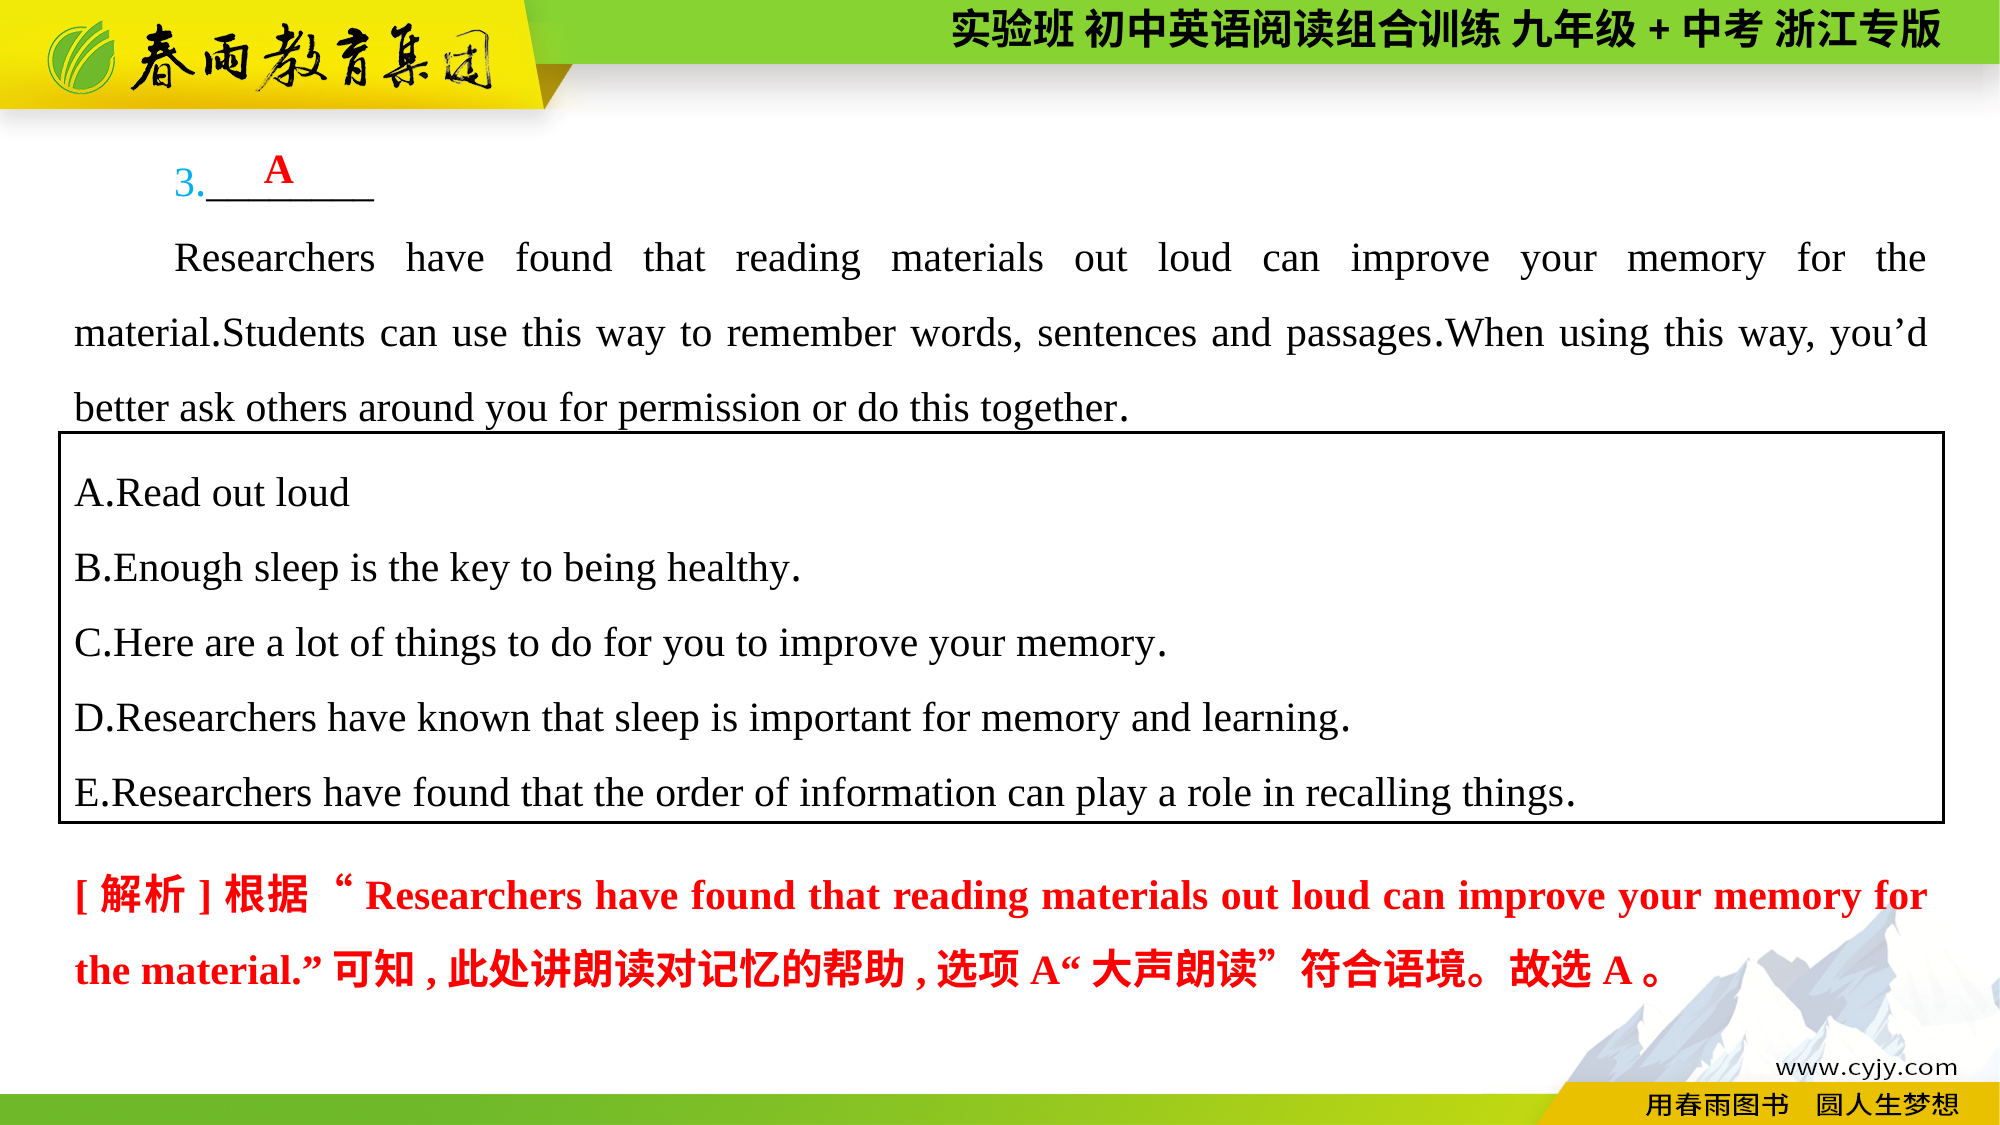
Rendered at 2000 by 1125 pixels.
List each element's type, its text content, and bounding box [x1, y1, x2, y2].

text_box A [249, 134, 310, 200]
text_box A.Read out loud B.Enough sleep is the key to being healthy. C.Here are a lot of things to do for you to improve your memory. D.Researchers have known that sleep is important for memory and learning. E.Researchers have found that the order of information can play a role in recalling things. [59, 432, 1944, 823]
text_box [解析]根据“Researchers have found that reading materials out loud can improve your memory for the material.”可知,此处讲朗读对记忆的帮助,选项A“大声朗读”符合语境。故选A。 [59, 835, 1944, 1001]
picture [0, 0, 2000, 1125]
list 3.________ Researchers have found that reading materials out loud can improve your memory for the material.Students can use this way to remember words, sentences and passages.When using this way, you’d better ask others around you for permission or do this together. [59, 122, 1944, 432]
